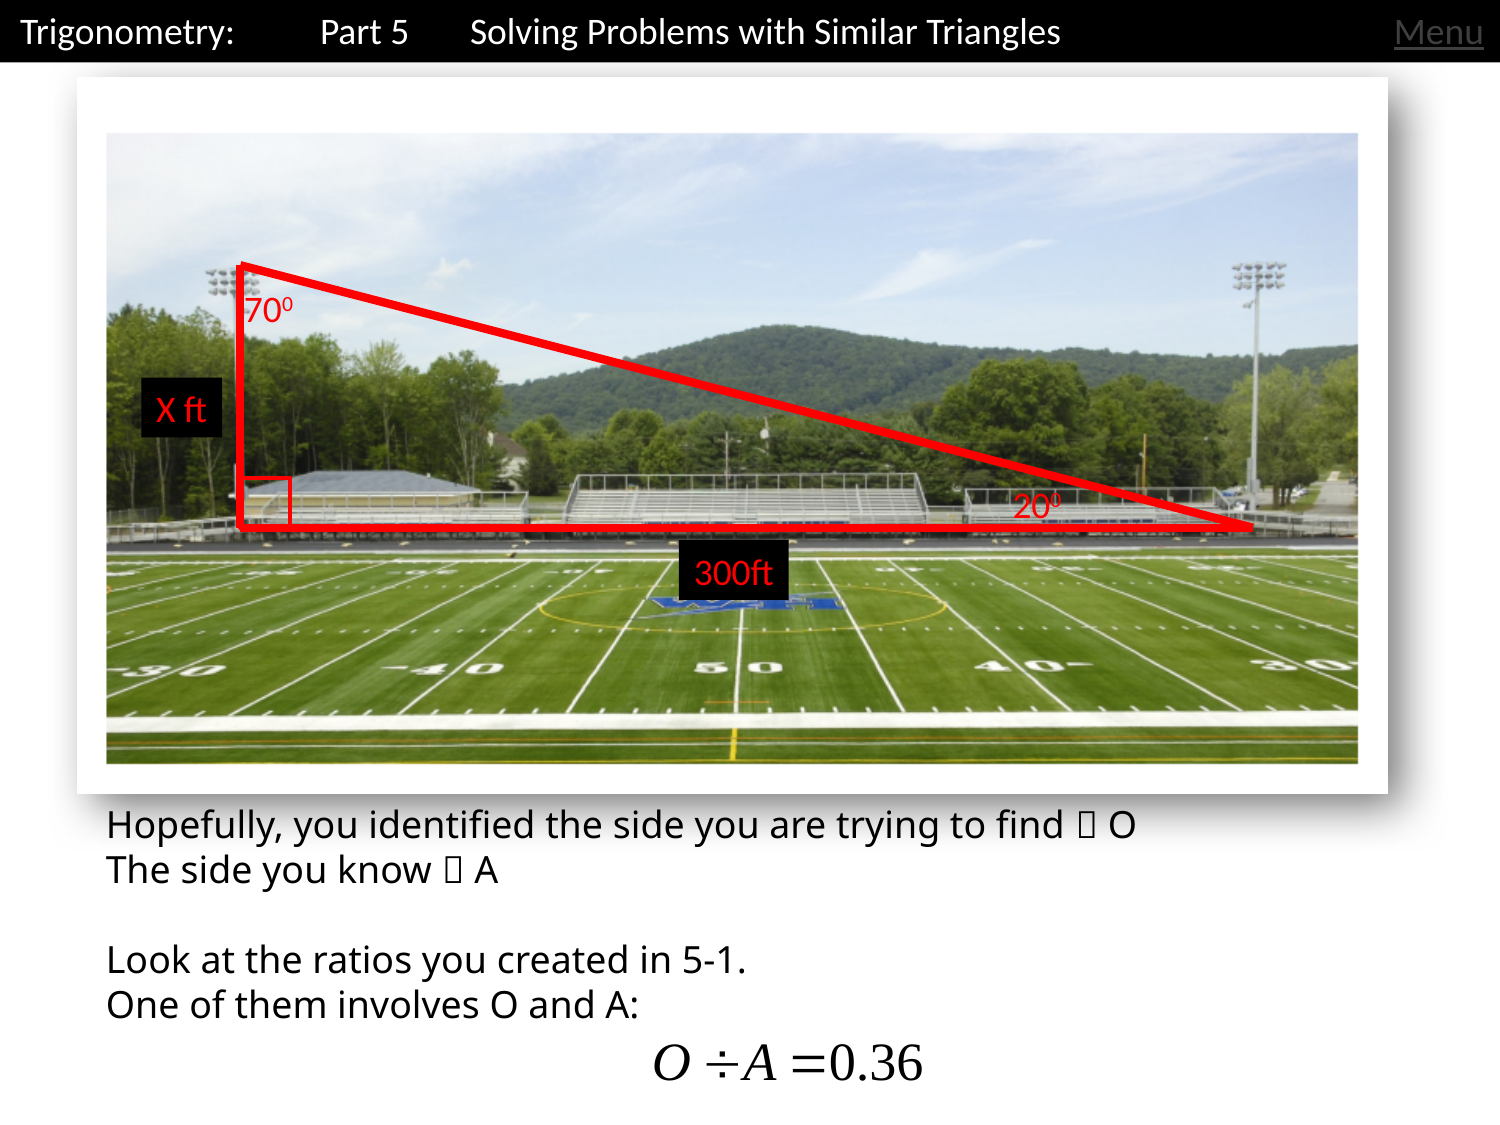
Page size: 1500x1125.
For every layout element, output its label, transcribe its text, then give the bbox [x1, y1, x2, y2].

text_box [0, 0, 5, 64]
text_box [240, 265, 1254, 528]
text_box Trigonometry: Part 5 Solving Problems with Similar Triangles [5, 0, 1086, 105]
text_box Hopefully, you identified the side you are trying to find  O The side you know  A Look at the ratios you created in 5-1. One of them involves O and A: [91, 800, 1388, 1079]
picture [77, 77, 1388, 794]
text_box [645, 1030, 935, 1094]
text_box [1086, 0, 1500, 64]
text_box Menu [1379, 0, 1500, 60]
